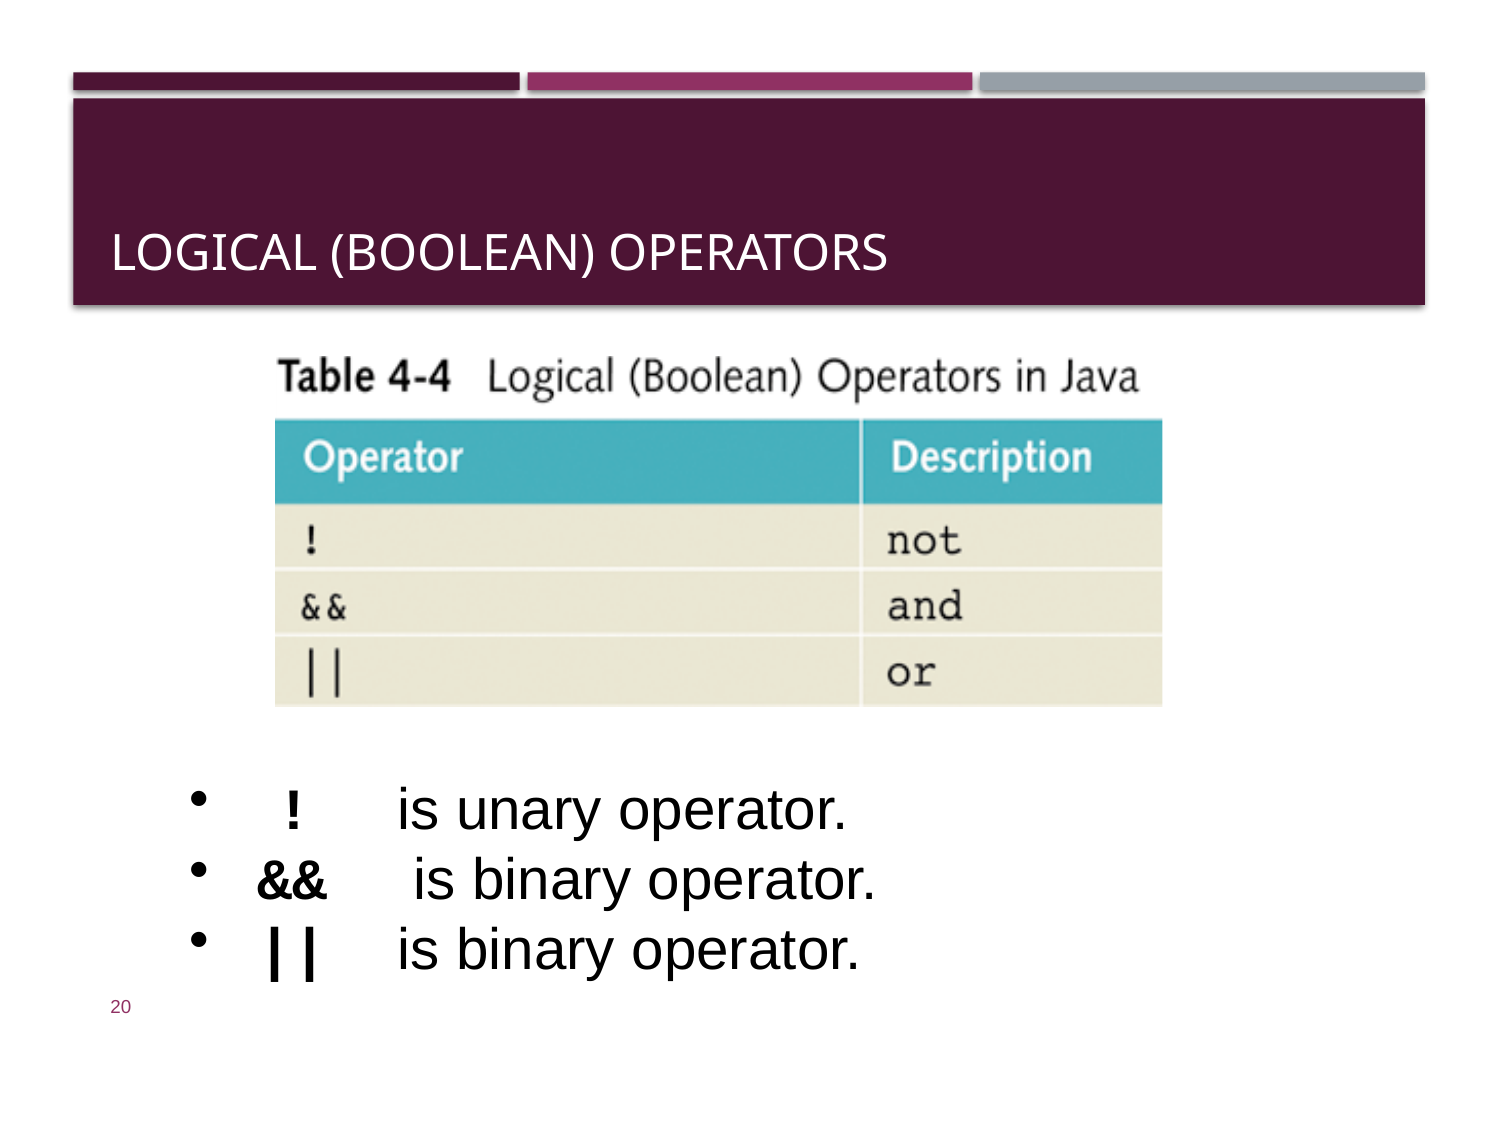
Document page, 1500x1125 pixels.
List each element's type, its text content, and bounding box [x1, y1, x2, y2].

title Logical (Boolean) Operators [95, 212, 1371, 288]
slide_number 20 [95, 976, 174, 1037]
text_box ! is unary operator. && is binary operator. || is binary operator. [174, 786, 1425, 1037]
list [274, 355, 1163, 707]
